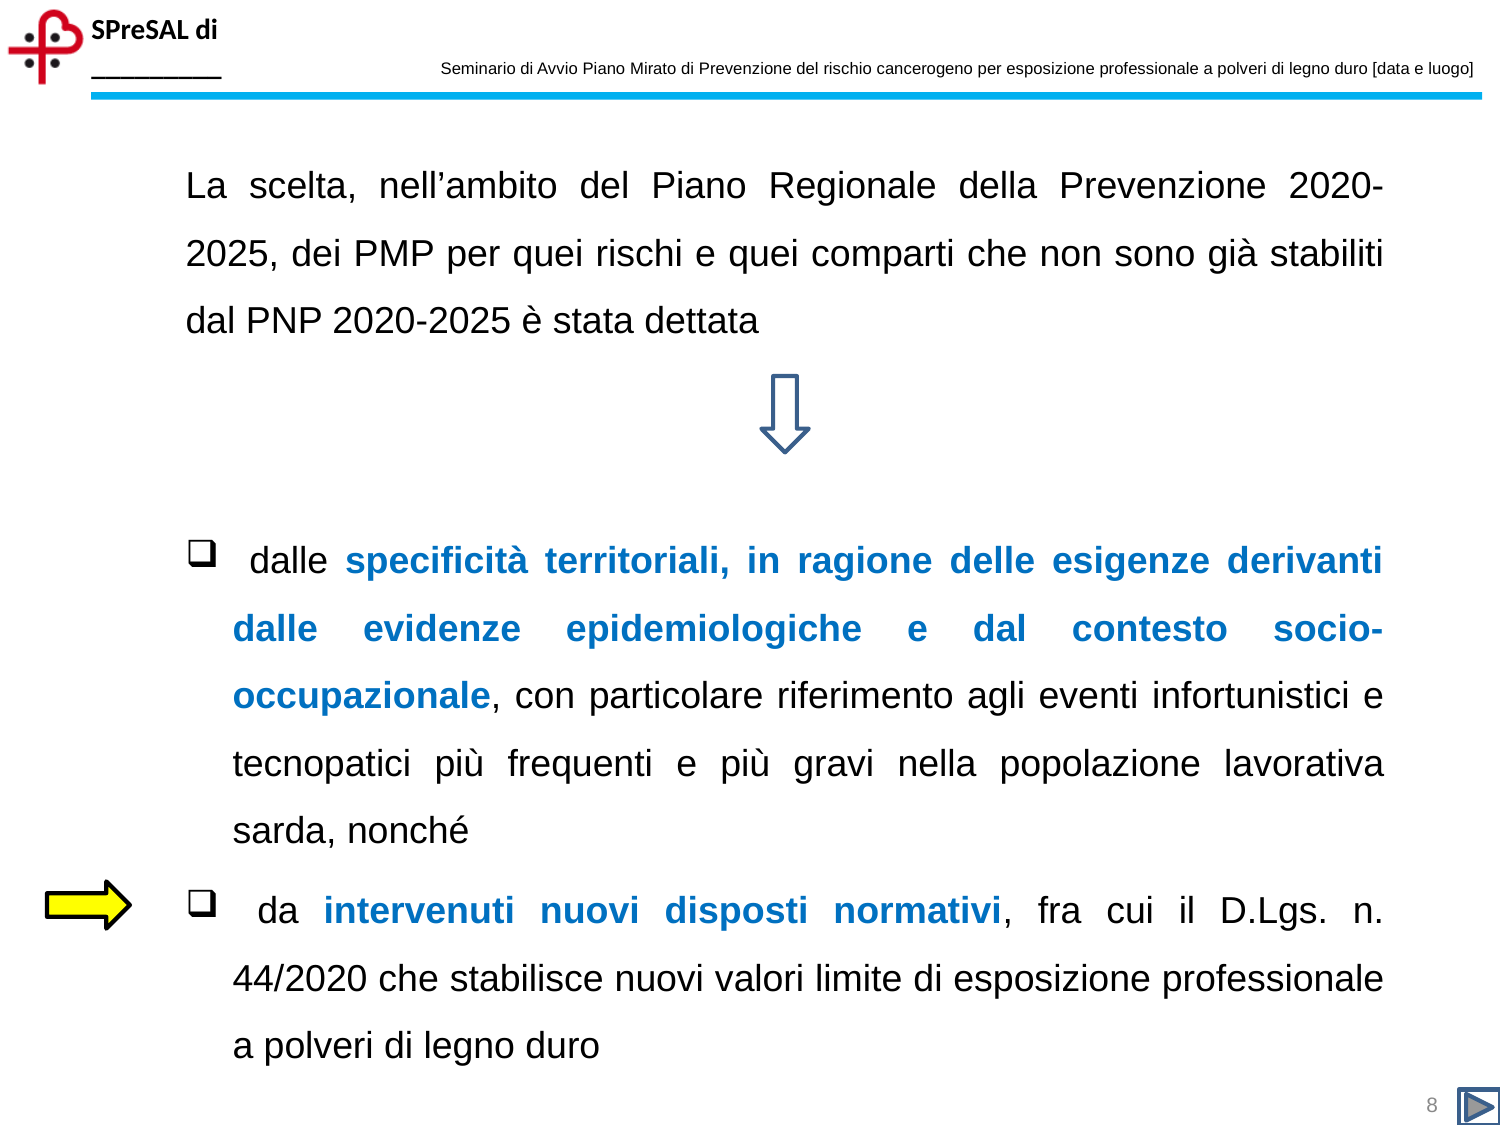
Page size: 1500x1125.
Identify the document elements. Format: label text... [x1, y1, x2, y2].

text_box [1457, 1087, 1500, 1125]
text_box [44, 879, 133, 931]
text_box [95, 92, 1483, 100]
text_box Seminario di Avvio Piano Mirato di Prevenzione del rischio cancerogeno per esposizione professionale a polveri di legno duro [data e luogo] [419, 50, 1498, 85]
text_box La scelta, nell’ambito del Piano Regionale della Prevenzione 2020-2025, dei PMP per quei rischi e quei comparti che non sono già stabiliti dal PNP 2020-2025 è stata dettata dalle specificità territoriali, in ragione delle esigenze derivanti dalle evidenze epidemiologiche e dal contesto socio-occupazionale, con particolare riferimento agli eventi infortunistici e tecnopatici più frequenti e più gravi nella popolazione lavorativa sarda, nonché da intervenuti nuovi disposti normativi, fra cui il D.Lgs. n. 44/2020 che stabilisce nuovi valori limite di esposizione professionale a polveri di legno duro [170, 131, 1400, 1074]
text_box [759, 373, 811, 455]
slide_number 8 [1399, 1082, 1453, 1125]
text_box SPreSAL di _________ [95, 3, 254, 89]
picture [0, 0, 91, 100]
